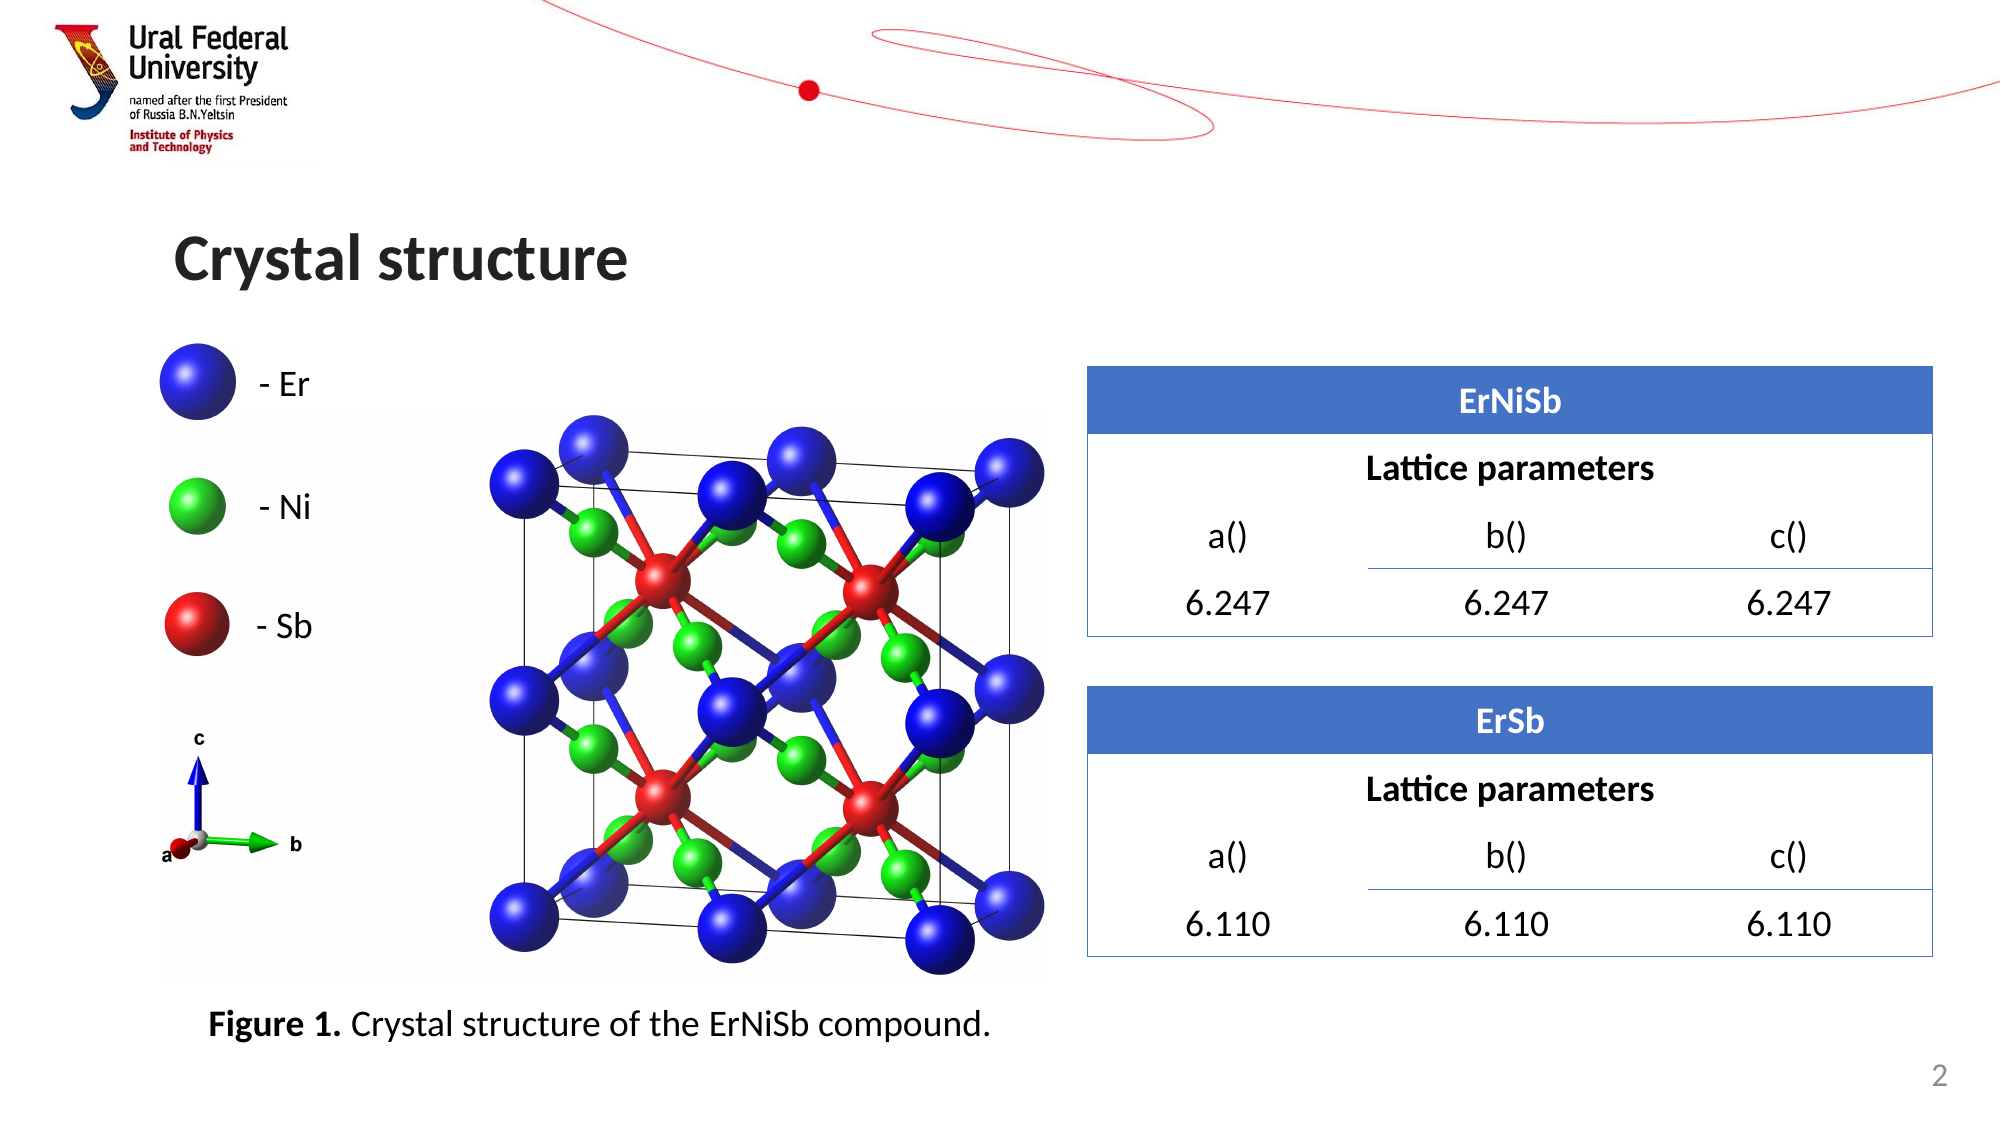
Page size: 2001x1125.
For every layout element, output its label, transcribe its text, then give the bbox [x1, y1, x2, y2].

picture [159, 343, 1048, 982]
text_box - Er [244, 351, 330, 408]
text_box Crystal structure [159, 169, 1877, 338]
picture [0, 0, 2000, 168]
text_box Figure 1. Crystal structure of the ErNiSb compound. [193, 991, 1014, 1052]
slide_number 2 [1512, 1042, 1963, 1103]
